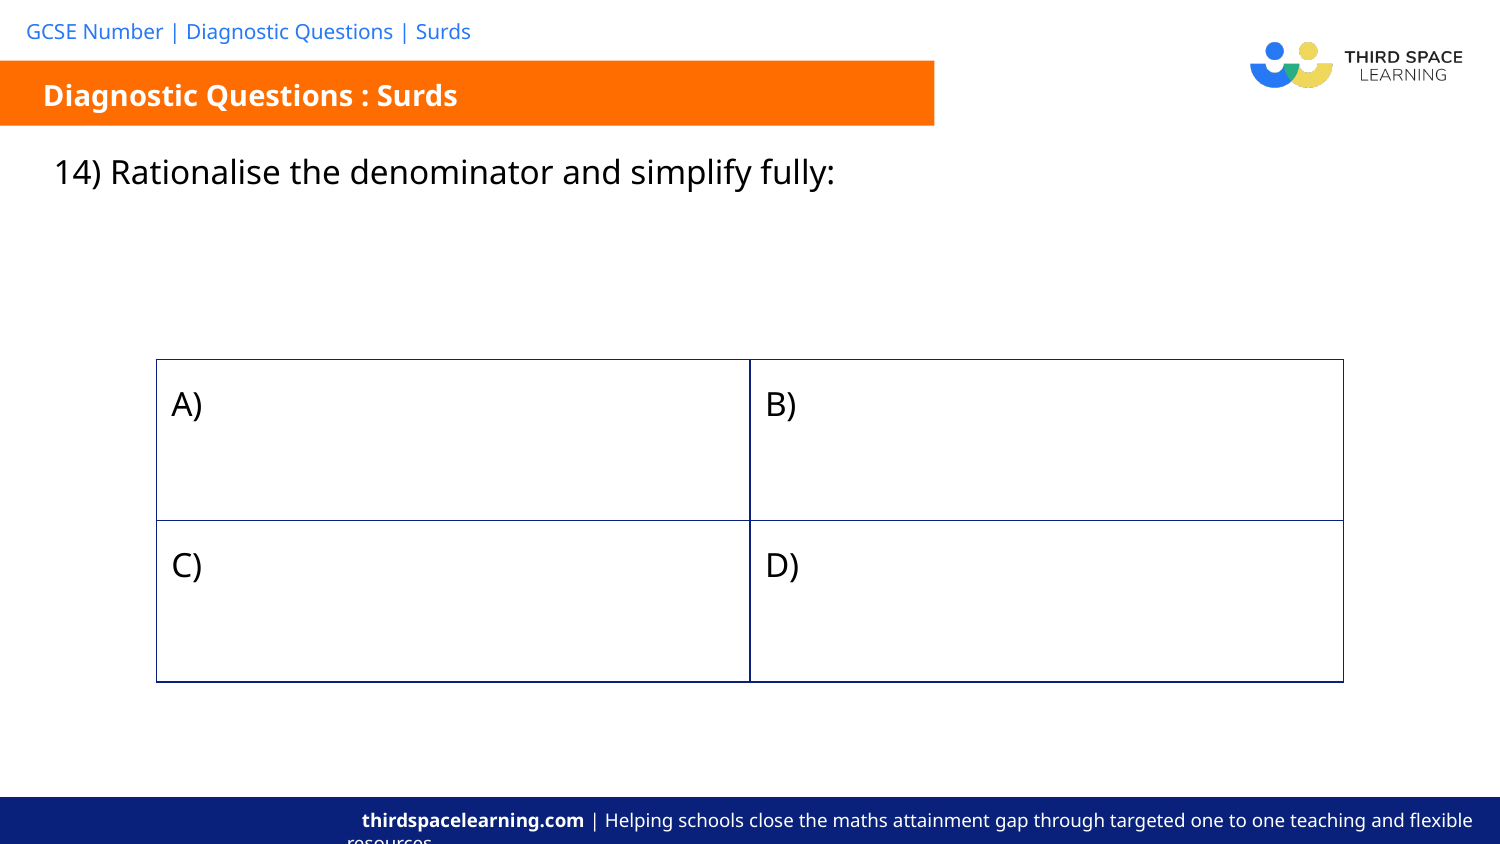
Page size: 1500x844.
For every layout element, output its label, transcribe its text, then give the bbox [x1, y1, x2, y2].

text_box Diagnostic Questions : Surds [27, 61, 778, 127]
picture [1250, 33, 1465, 99]
